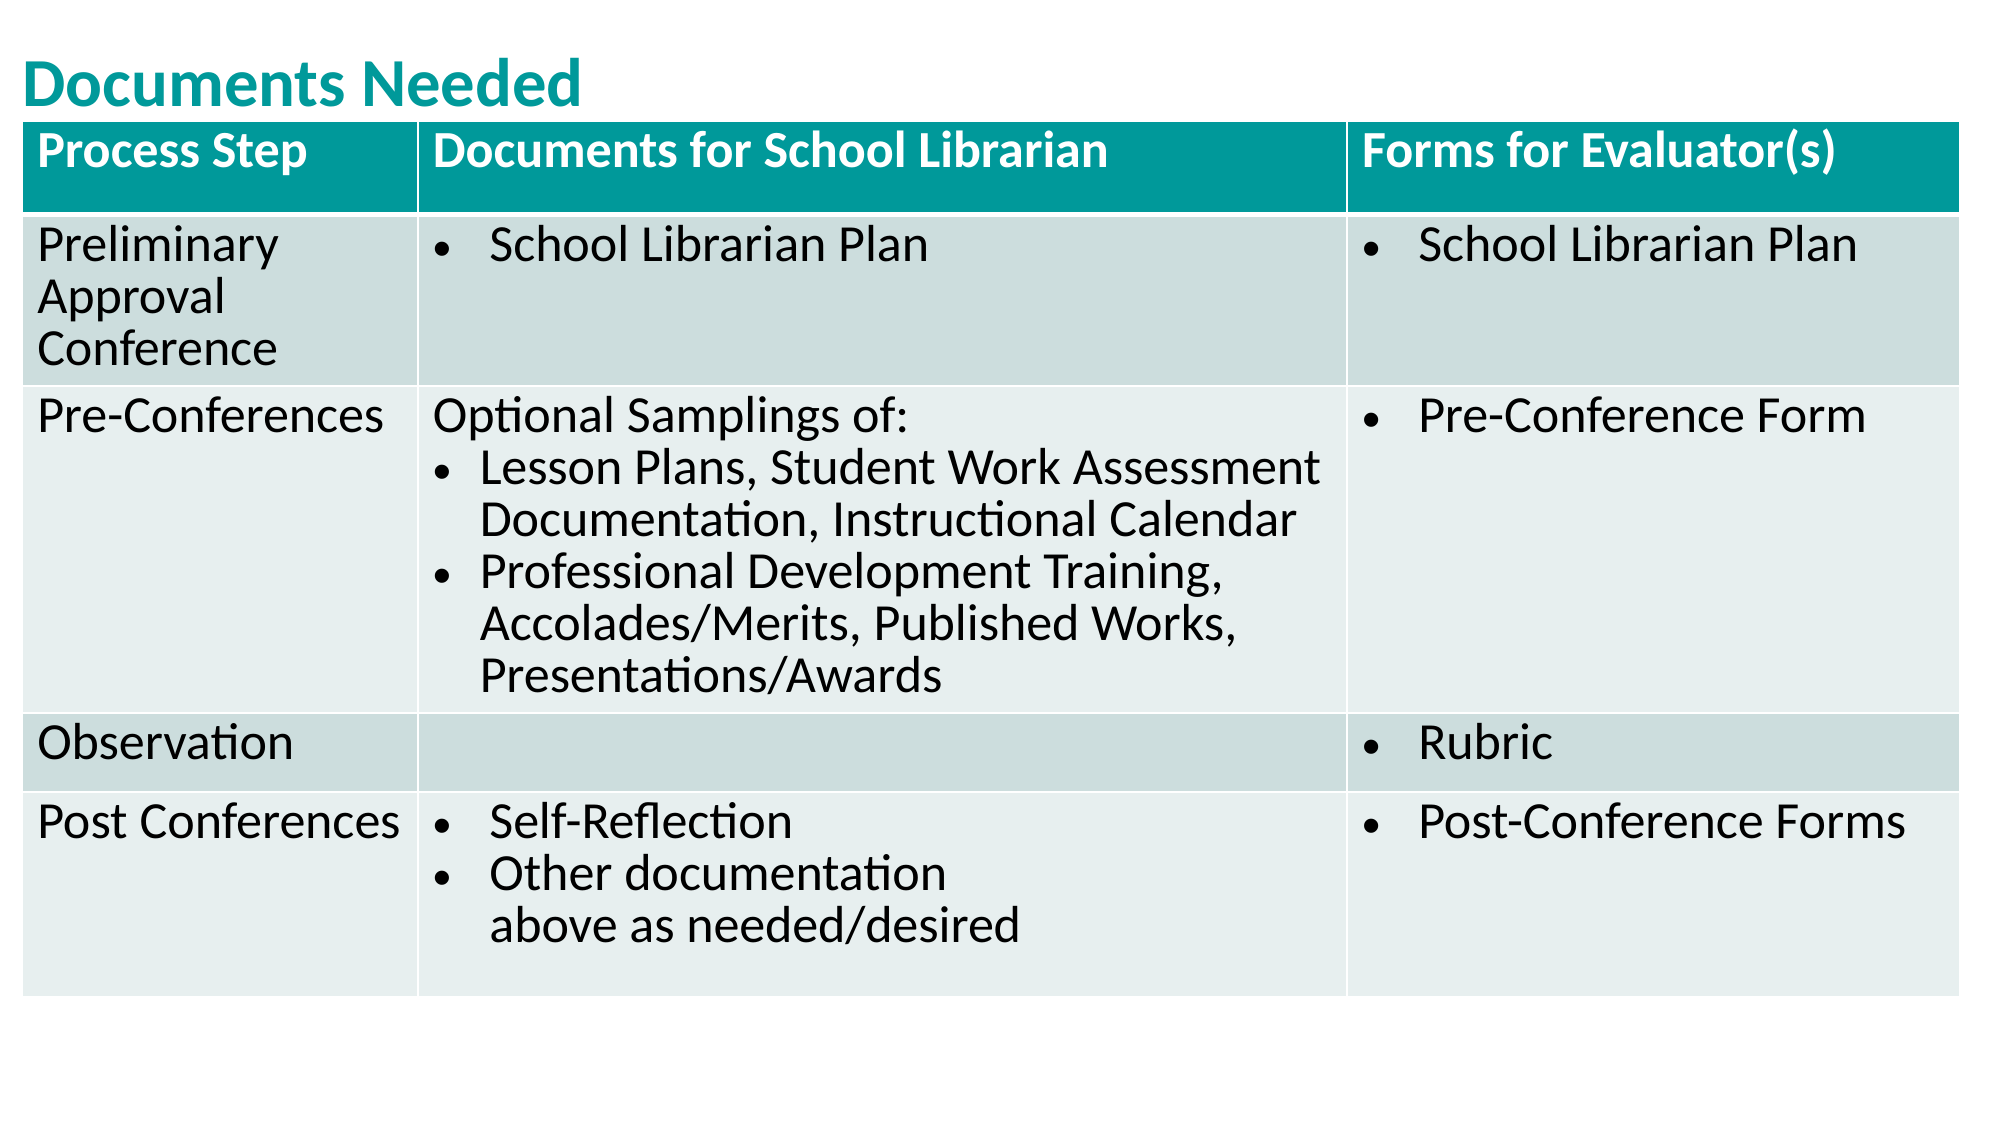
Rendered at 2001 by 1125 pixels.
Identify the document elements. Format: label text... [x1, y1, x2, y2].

table_header Documents for School Librarian [419, 122, 1346, 212]
table_cell Post-Conference Forms [1348, 793, 1959, 996]
table_header Forms for Evaluator(s) [1348, 122, 1959, 212]
table_cell Preliminary Approval Conference [23, 217, 417, 385]
table_cell School Librarian Plan [419, 217, 1346, 385]
table_cell Rubric [1348, 714, 1959, 791]
table_cell Post Conferences [23, 793, 417, 996]
title Documents Needed [22, 28, 1253, 120]
table_cell School Librarian Plan [1348, 217, 1959, 385]
table_cell Self-Reflection Other documentation above as needed/desired [419, 793, 1346, 996]
table_cell Observation [23, 714, 417, 791]
table_cell [419, 714, 1346, 791]
table_cell Pre-Conferences [23, 387, 417, 712]
table_cell Optional Samplings of: Lesson Plans, Student Work Assessment Documentation, Instructional Calendar Professional Development Training, Accolades/Merits, Published Works, Presentations/Awards [419, 387, 1346, 712]
table_header Process Step [23, 122, 417, 212]
table_cell Pre-Conference Form [1348, 387, 1959, 712]
